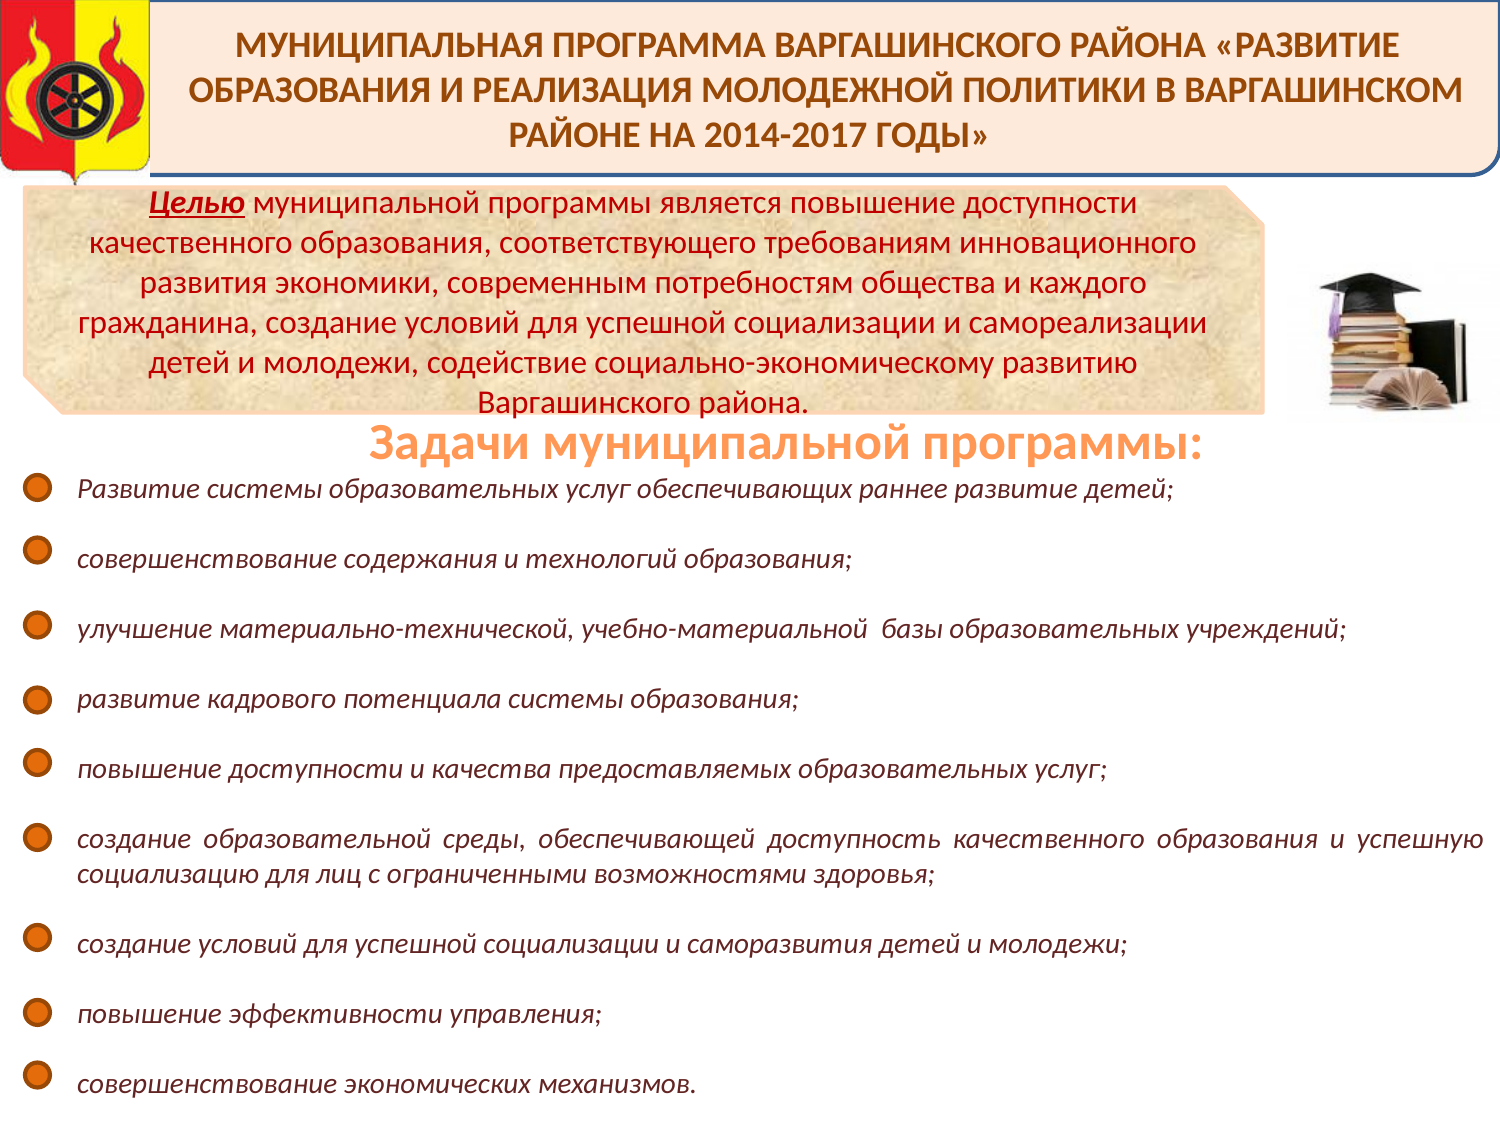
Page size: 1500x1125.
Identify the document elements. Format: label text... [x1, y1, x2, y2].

text_box [22, 535, 53, 565]
text_box Целью муниципальной программы является повышение доступности качественного образования, соответствующего требованиям инновационного развития экономики, современным потребностям общества и каждого гражданина, создание условий для успешной социализации и самореализации детей и молодежи, содействие социально-экономическому развитию Варгашинского района. [22, 185, 1265, 415]
text_box [22, 685, 53, 715]
text_box МУНИЦИПАЛЬНАЯ ПРОГРАММА ВАРГАШИНСКОГО РАЙОНА «РАЗВИТИЕ ОБРАЗОВАНИЯ И РЕАЛИЗАЦИЯ МОЛОДЕЖНОЙ ПОЛИТИКИ В ВАРГАШИНСКОМ РАЙОНЕ НА 2014-2017 ГОДЫ» [152, 0, 1500, 178]
text_box [22, 1060, 53, 1090]
text_box Задачи муниципальной программы: [354, 399, 1220, 478]
text_box [22, 822, 53, 853]
text_box [22, 747, 53, 778]
text_box [22, 610, 53, 640]
text_box [22, 472, 53, 503]
text_box [22, 922, 53, 953]
picture [0, 0, 150, 186]
picture [1287, 262, 1500, 423]
text_box Развитие системы образовательных услуг обеспечивающих раннее развитие детей; совершенствование содержания и технологий образования; улучшение материально-технической, учебно-материальной базы образовательных учреждений; развитие кадрового потенциала системы образования; повышение доступности и качества предоставляемых образовательных услуг; создание образовательной среды, обеспечивающей доступность качественного образования и успешную социализацию для лиц с ограниченными возможностями здоровья; создание условий для успешной социализации и саморазвития детей и молодежи; повышение эффективности управления; совершенствование экономических механизмов. [62, 462, 1500, 1107]
text_box [22, 997, 53, 1028]
